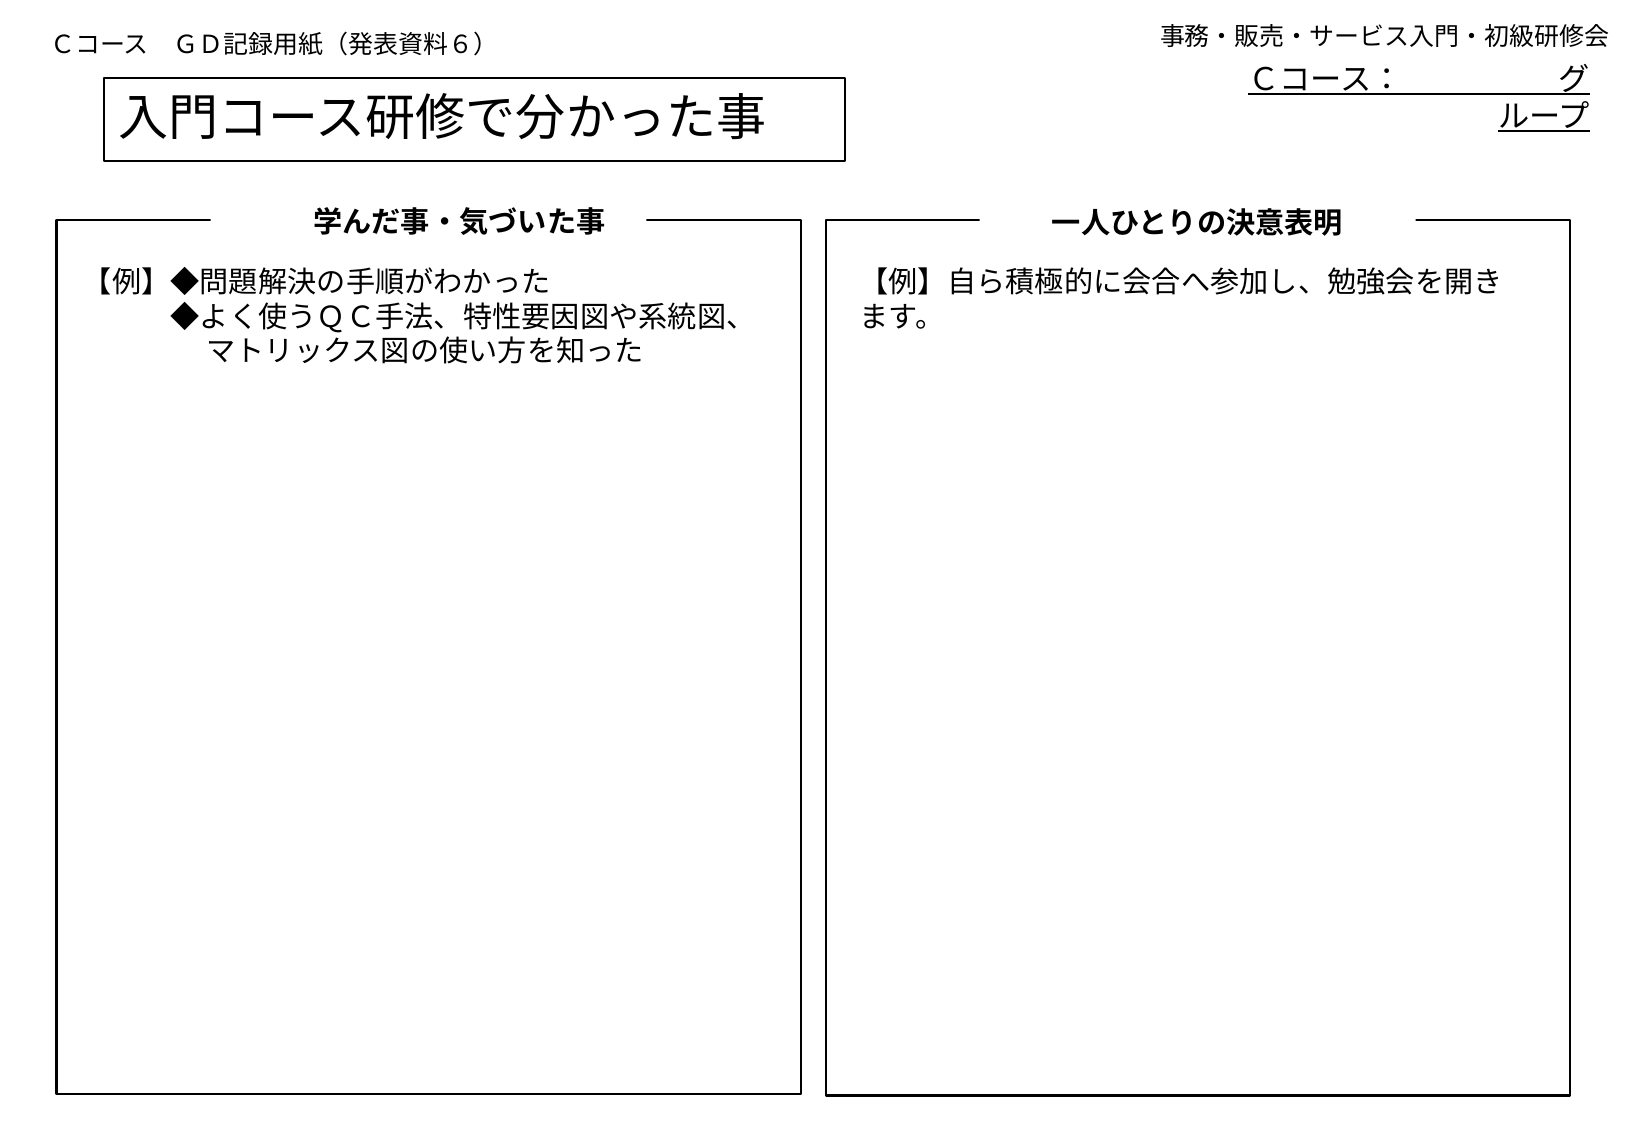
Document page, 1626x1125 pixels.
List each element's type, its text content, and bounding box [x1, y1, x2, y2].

text_box Ｃコース： グループ [1225, 50, 1607, 142]
text_box 一人ひとりの決意表明 [979, 196, 1416, 255]
text_box 【例】自ら積極的に会合へ参加し、勉強会を開きます。 [844, 255, 1542, 315]
text_box 事務・販売・サービス入門・初級研修会 [1142, 13, 1625, 58]
text_box [56, 220, 801, 1094]
text_box [825, 220, 1570, 1096]
text_box 学んだ事・気づいた事 [210, 196, 647, 255]
text_box 【例】◆問題解決の手順がわかった ◆よく使うＱＣ手法、特性要因図や系統図、 マトリックス図の使い方を知った [68, 255, 789, 398]
text_box 入門コース研修で分かった事 [103, 78, 845, 161]
text_box Ｃコース ＧＤ記録用紙（発表資料６） [35, 20, 518, 66]
